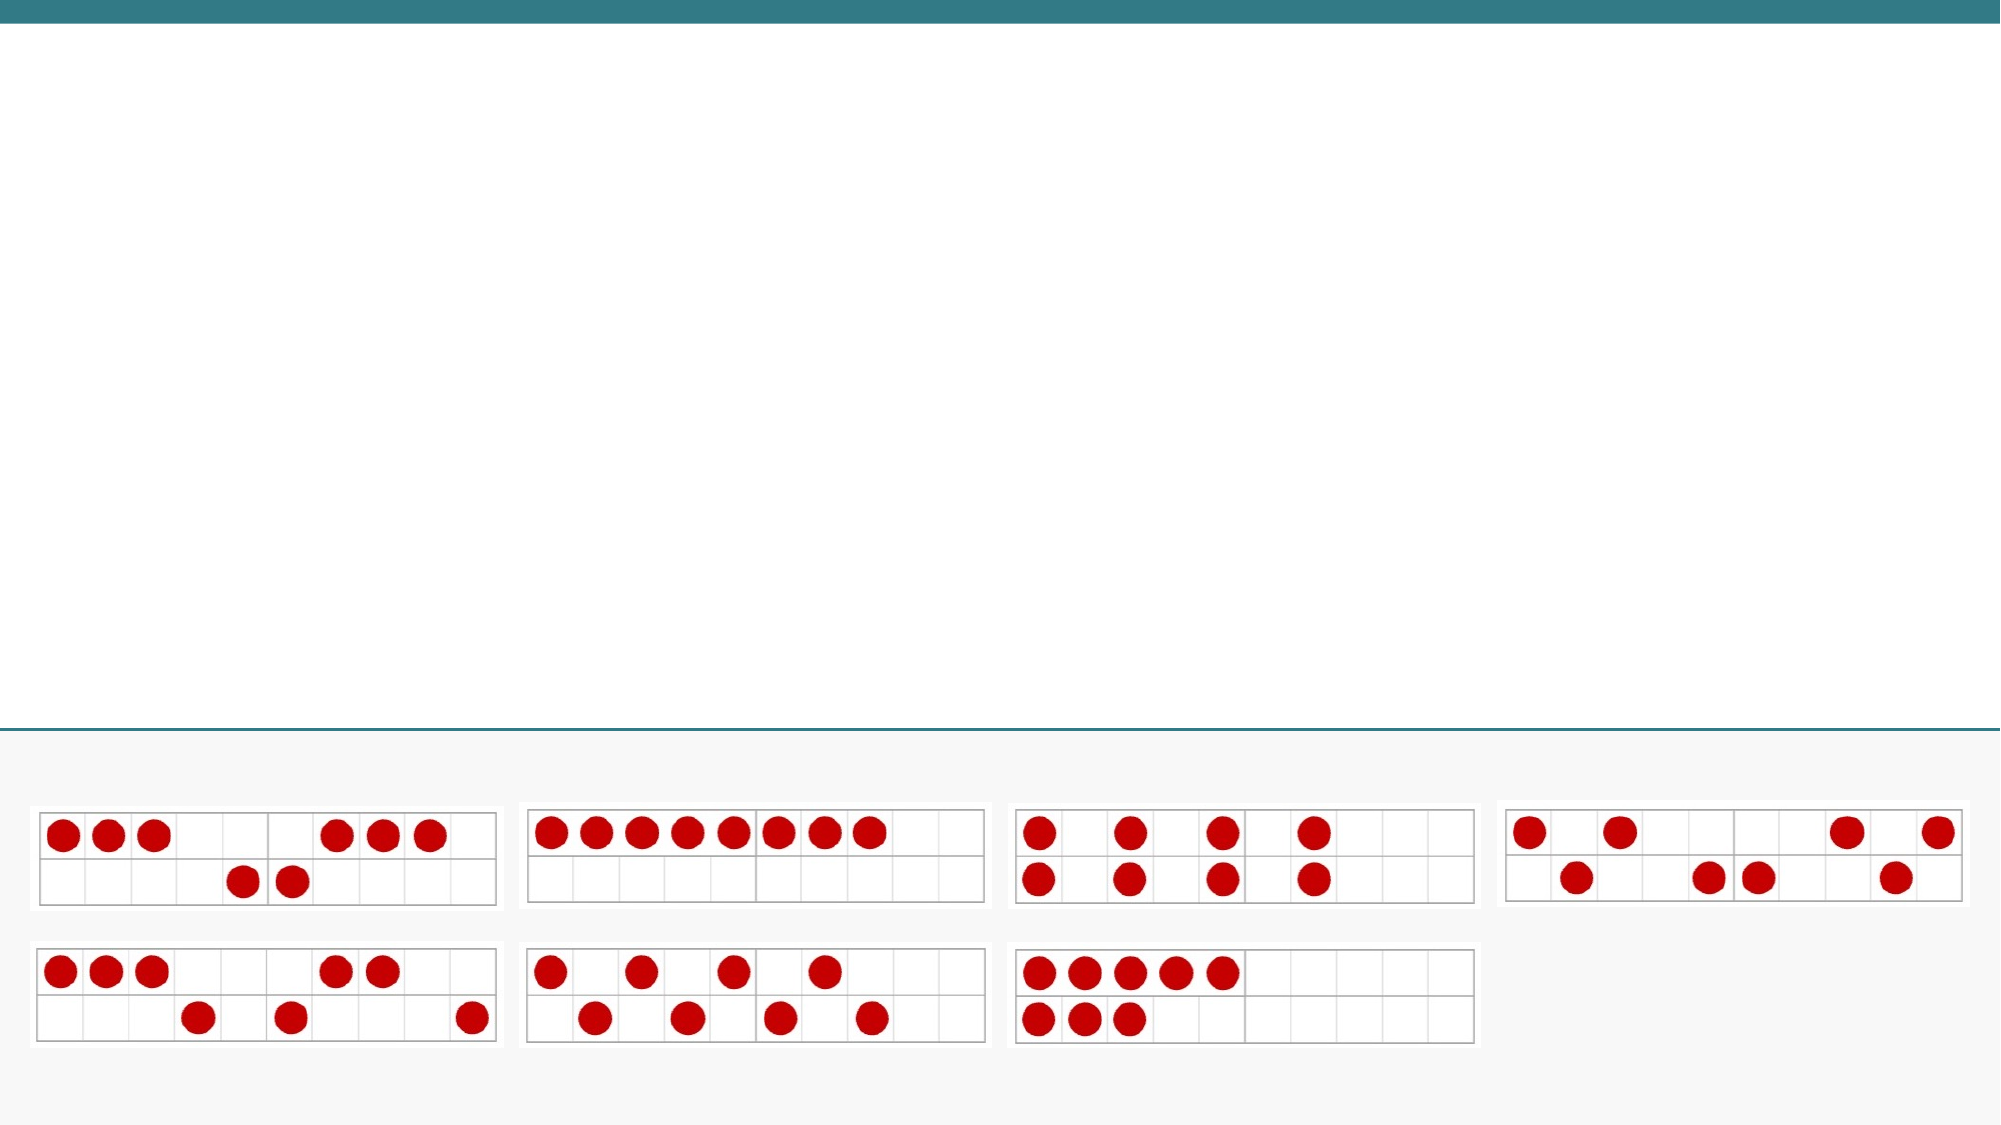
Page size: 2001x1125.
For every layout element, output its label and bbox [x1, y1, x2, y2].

picture [30, 806, 504, 912]
picture [1007, 803, 1481, 909]
picture [519, 942, 993, 1048]
picture [1496, 800, 1970, 908]
picture [519, 802, 993, 909]
picture [1007, 942, 1481, 1048]
picture [30, 940, 504, 1048]
